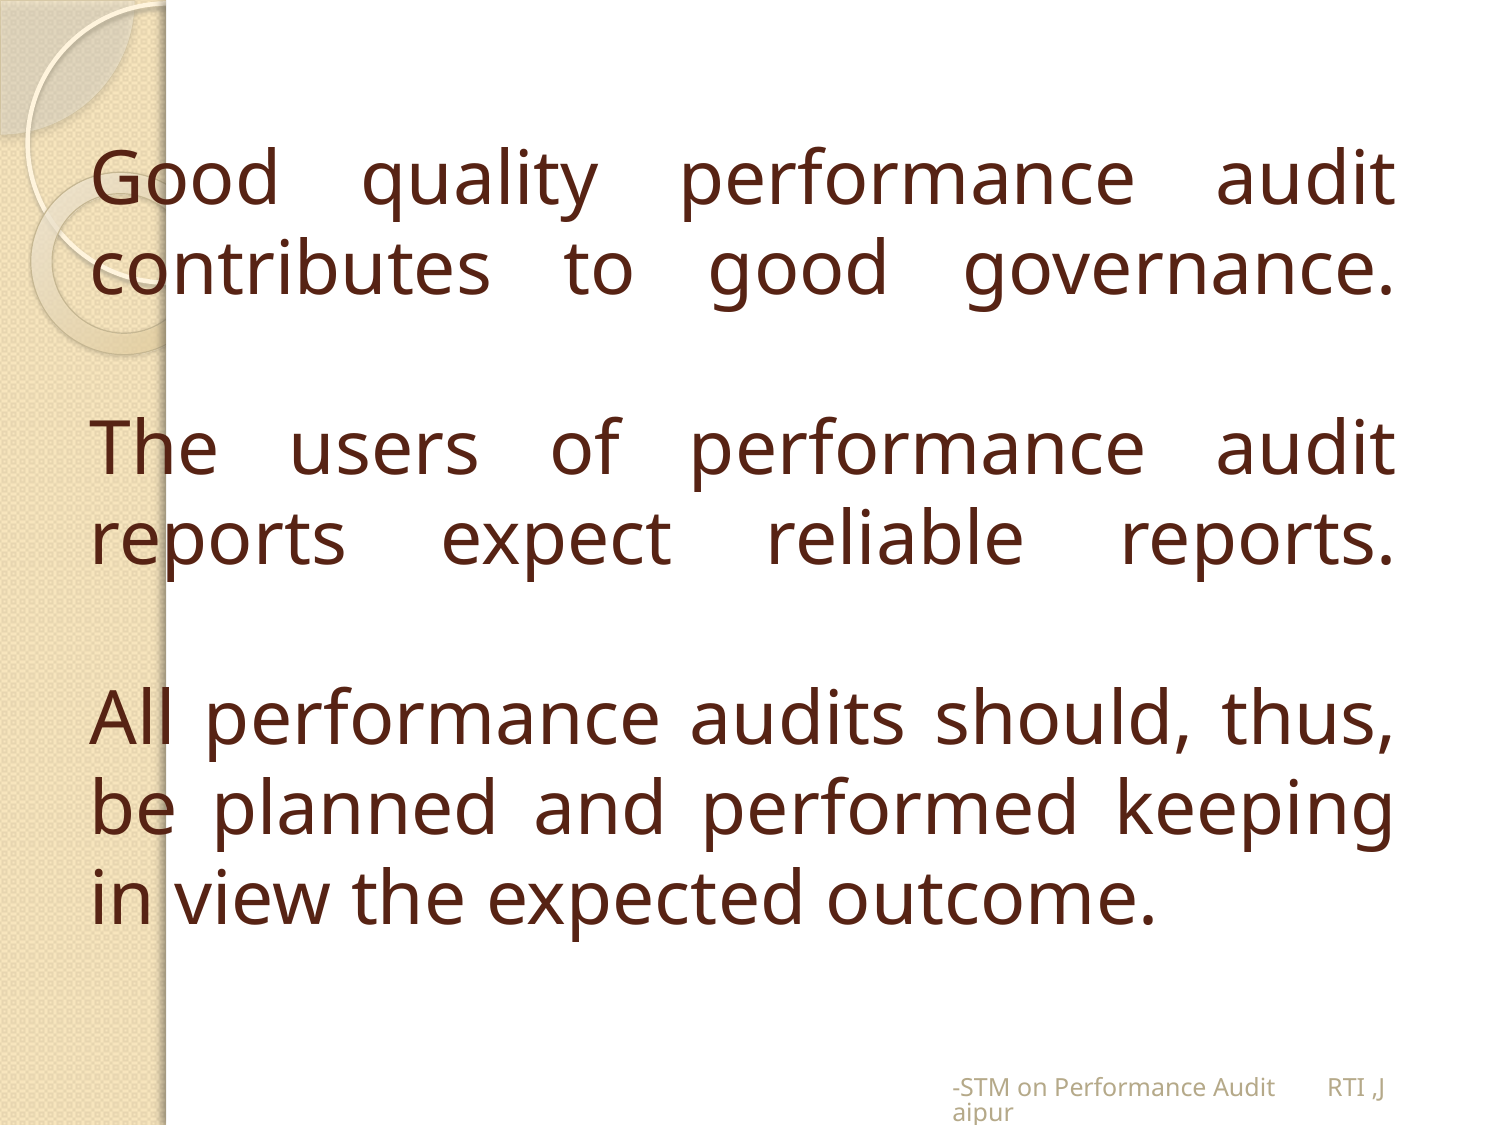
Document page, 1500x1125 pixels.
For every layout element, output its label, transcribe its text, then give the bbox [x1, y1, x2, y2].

footer -STM on Performance Audit RTI ,Jaipur [937, 1034, 1413, 1113]
title Good quality performance audit contributes to good governance. The users of performance audit reports expect reliable reports. All performance audits should, thus, be planned and performed keeping in view the expected outcome. [75, 45, 1413, 1025]
